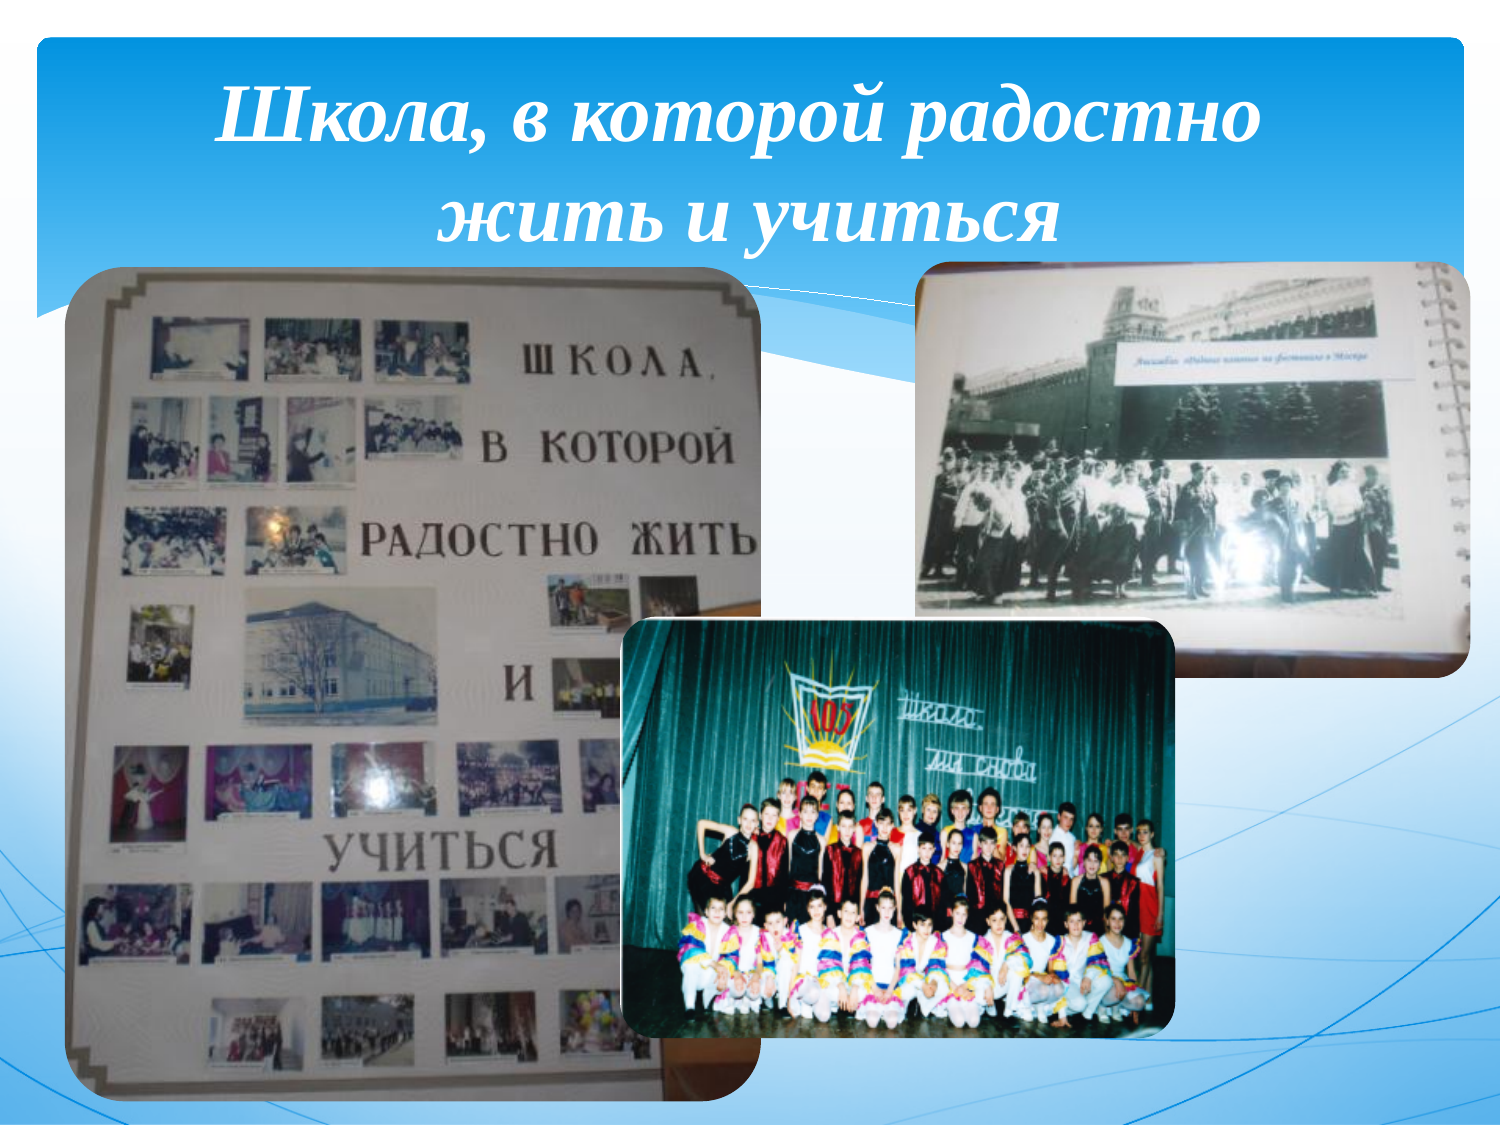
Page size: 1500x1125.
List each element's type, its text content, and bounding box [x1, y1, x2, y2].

title Школа, в которой радостно жить и учиться [75, 55, 1425, 261]
picture [64, 261, 1471, 1102]
